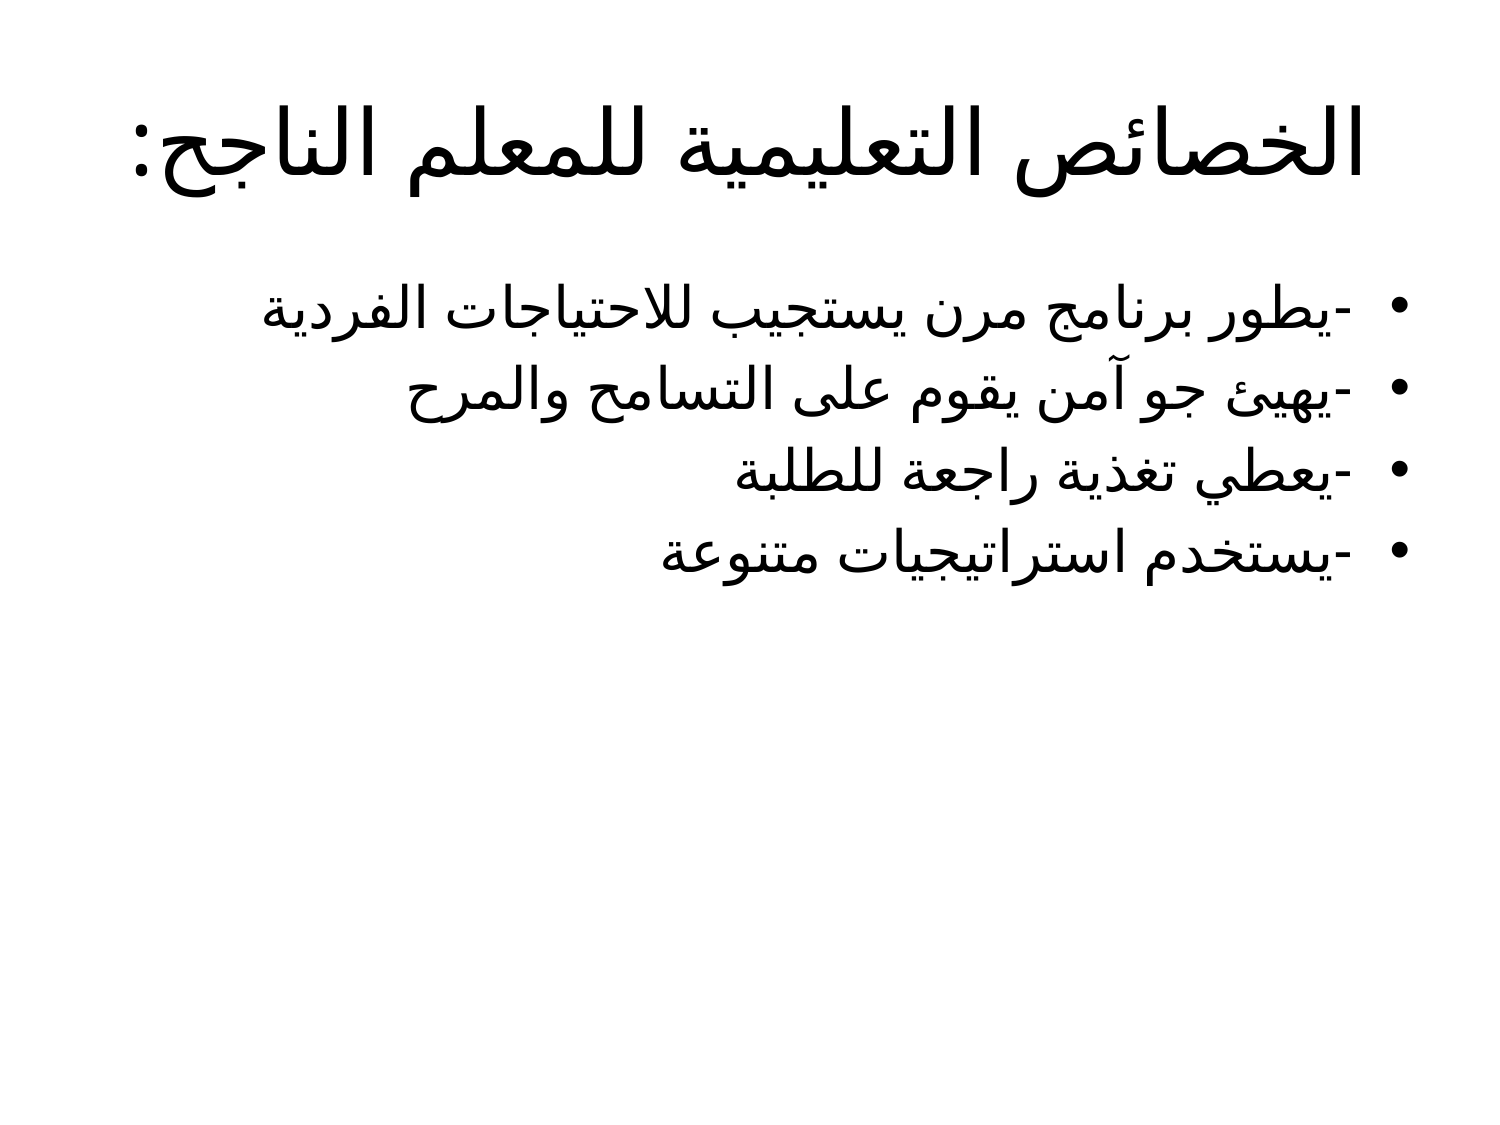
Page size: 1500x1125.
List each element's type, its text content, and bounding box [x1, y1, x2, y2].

title الخصائص التعليمية للمعلم الناجح: [75, 45, 1425, 233]
list -يطور برنامج مرن يستجيب للاحتياجات الفردية -يهيئ جو آمن يقوم على التسامح والمرح -يعطي تغذية راجعة للطلبة -يستخدم استراتيجيات متنوعة [75, 262, 1425, 1005]
